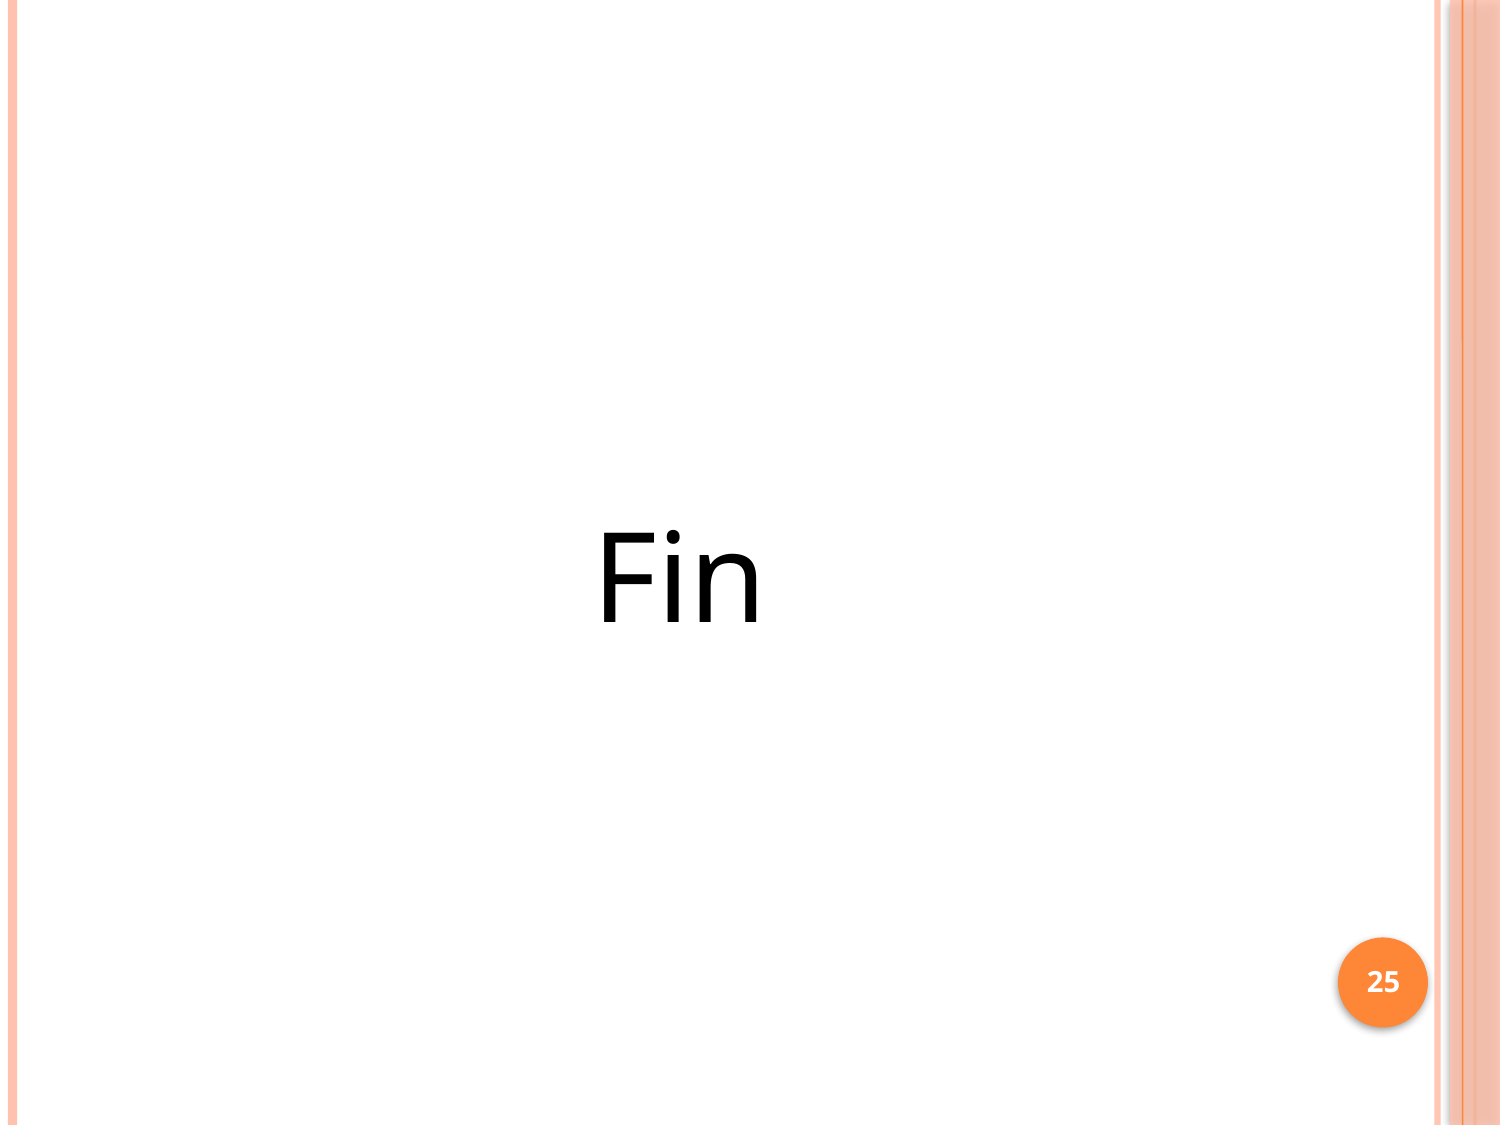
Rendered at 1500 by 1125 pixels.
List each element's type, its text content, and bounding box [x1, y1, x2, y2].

text_box Fin [410, 339, 950, 539]
slide_number 25 [1333, 940, 1434, 1027]
